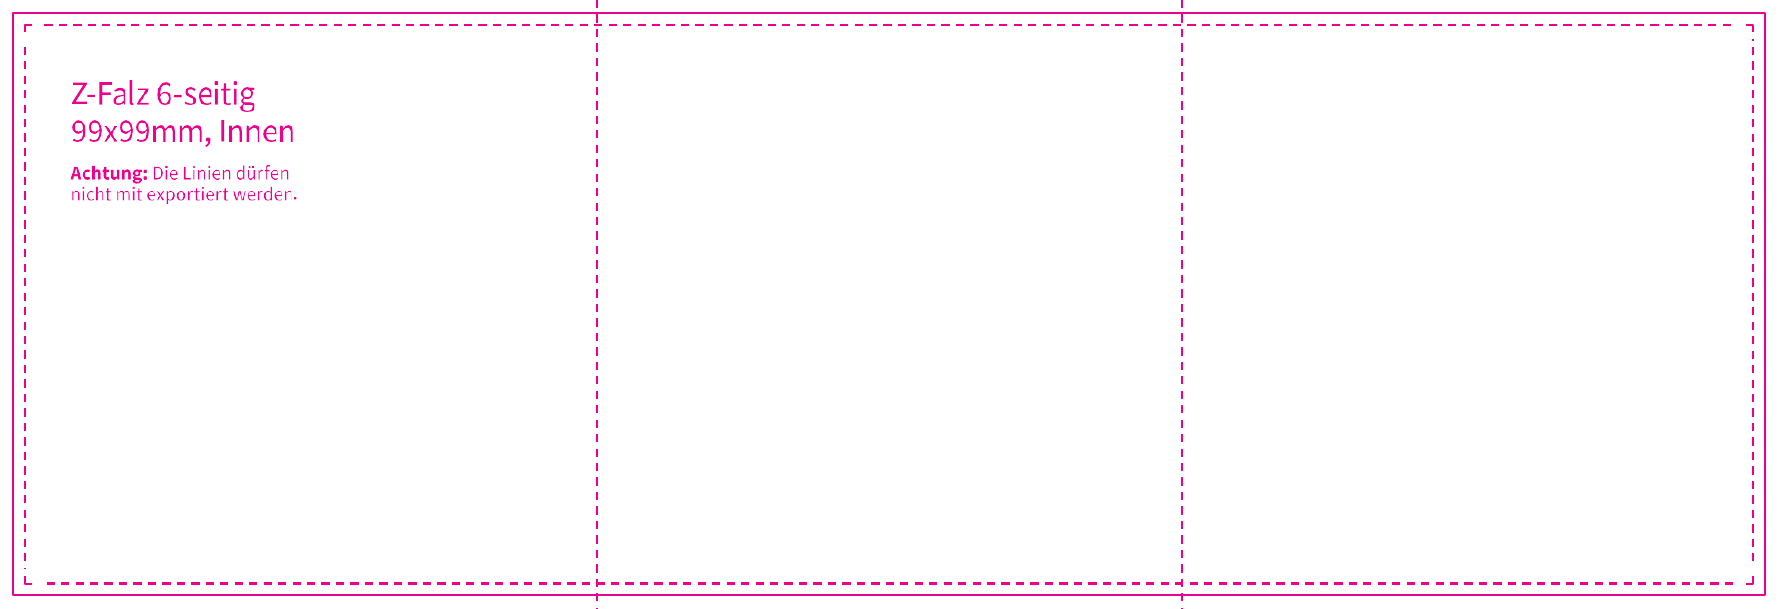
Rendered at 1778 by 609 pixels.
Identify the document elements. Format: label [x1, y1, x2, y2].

text_box [71, 120, 211, 148]
text_box [70, 164, 297, 204]
text_box [221, 119, 294, 143]
text_box [71, 80, 149, 105]
text_box [157, 81, 255, 112]
text_box [24, 576, 32, 584]
text_box [24, 24, 32, 33]
text_box [1745, 576, 1753, 584]
text_box [1745, 24, 1753, 33]
